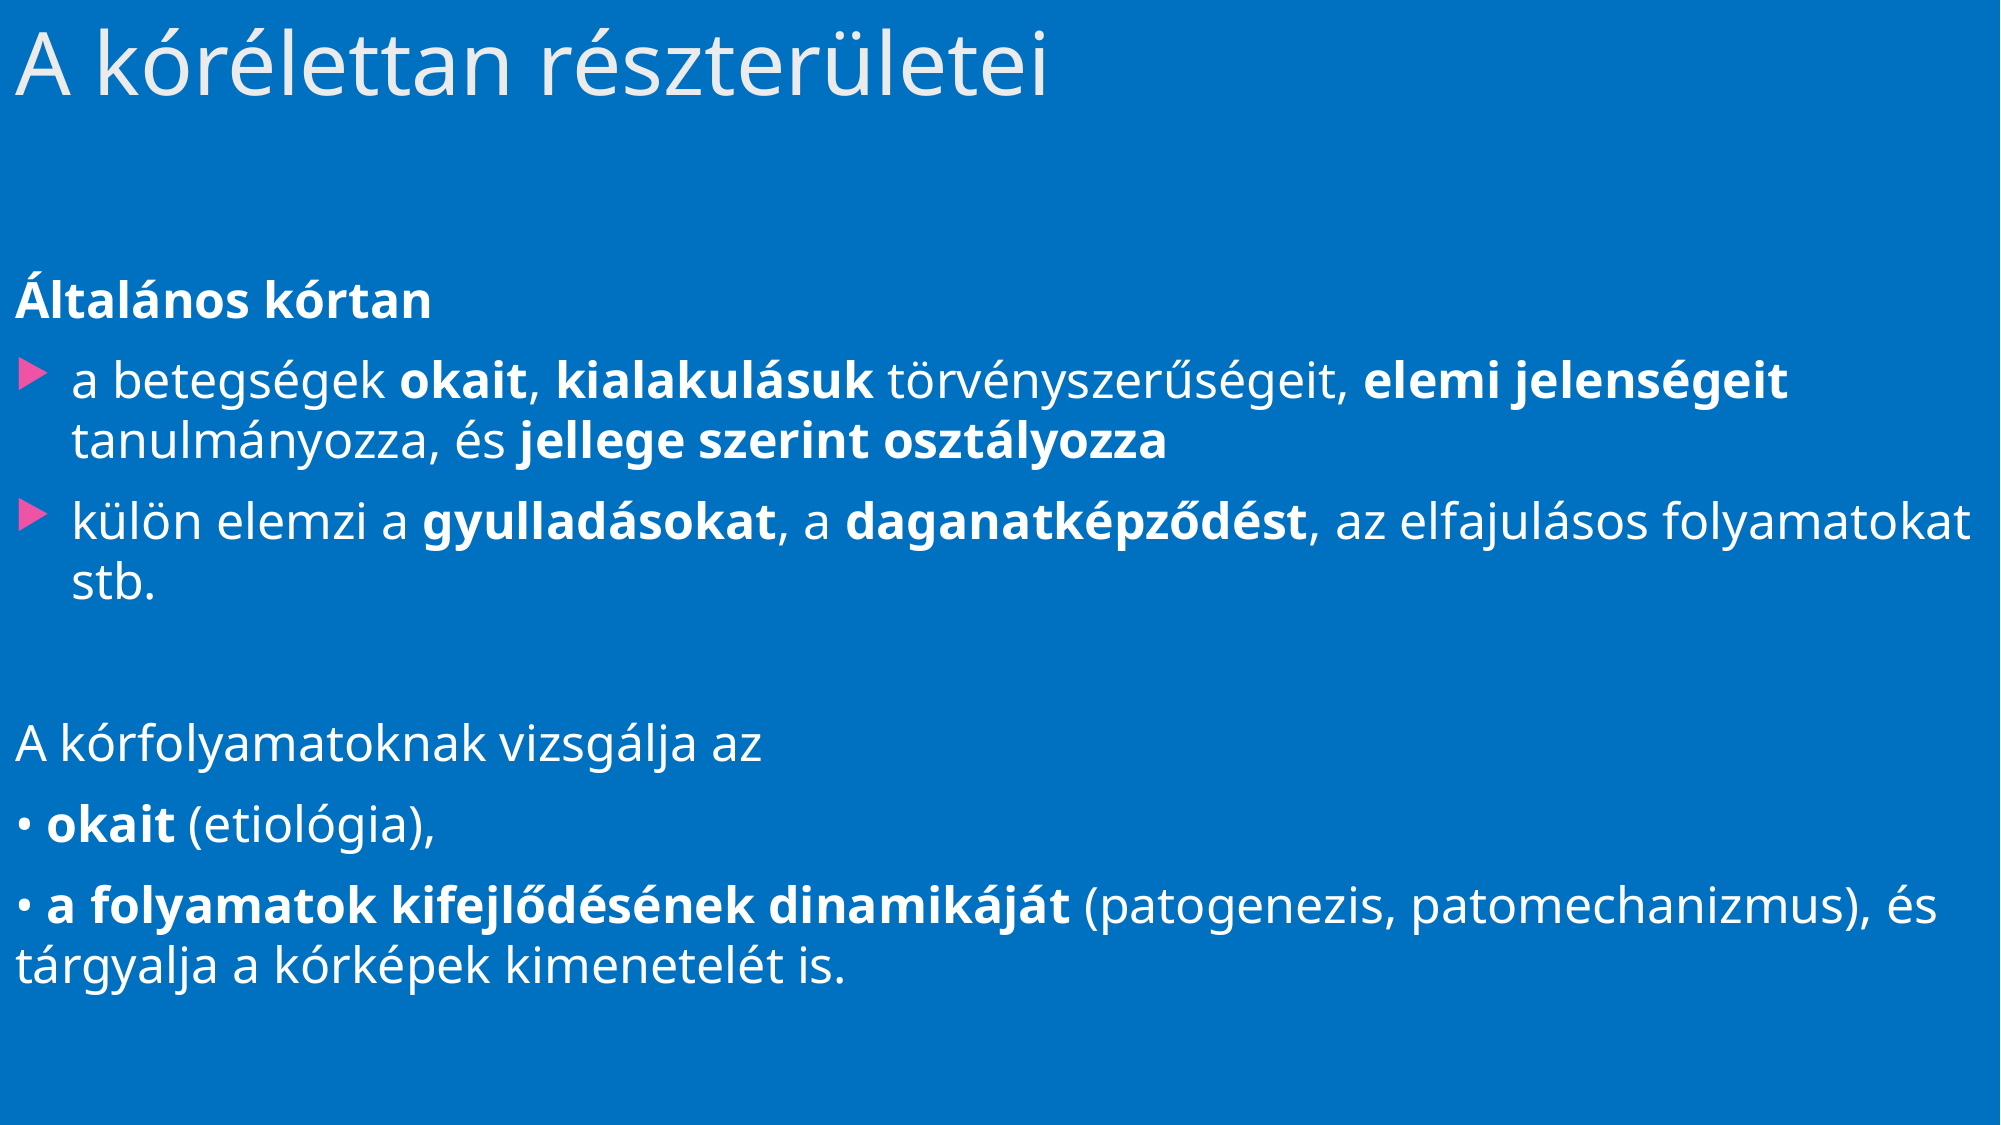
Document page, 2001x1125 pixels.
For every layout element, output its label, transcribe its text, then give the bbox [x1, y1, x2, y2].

title A kórélettan részterületei [0, 0, 1700, 197]
list Általános kórtan a betegségek okait, kialakulásuk törvényszerűségeit, elemi jelenségeit tanulmányozza, és jellege szerint osztályozza külön elemzi a gyulladásokat, a daganatképződést, az elfajulásos folyamatokat stb. A kórfolyamatoknak vizsgálja az • okait (etiológia), • a folyamatok kifejlődésének dinamikáját (patogenezis, patomechanizmus), és tárgyalja a kórképek kimenetelét is. [0, 260, 2000, 949]
